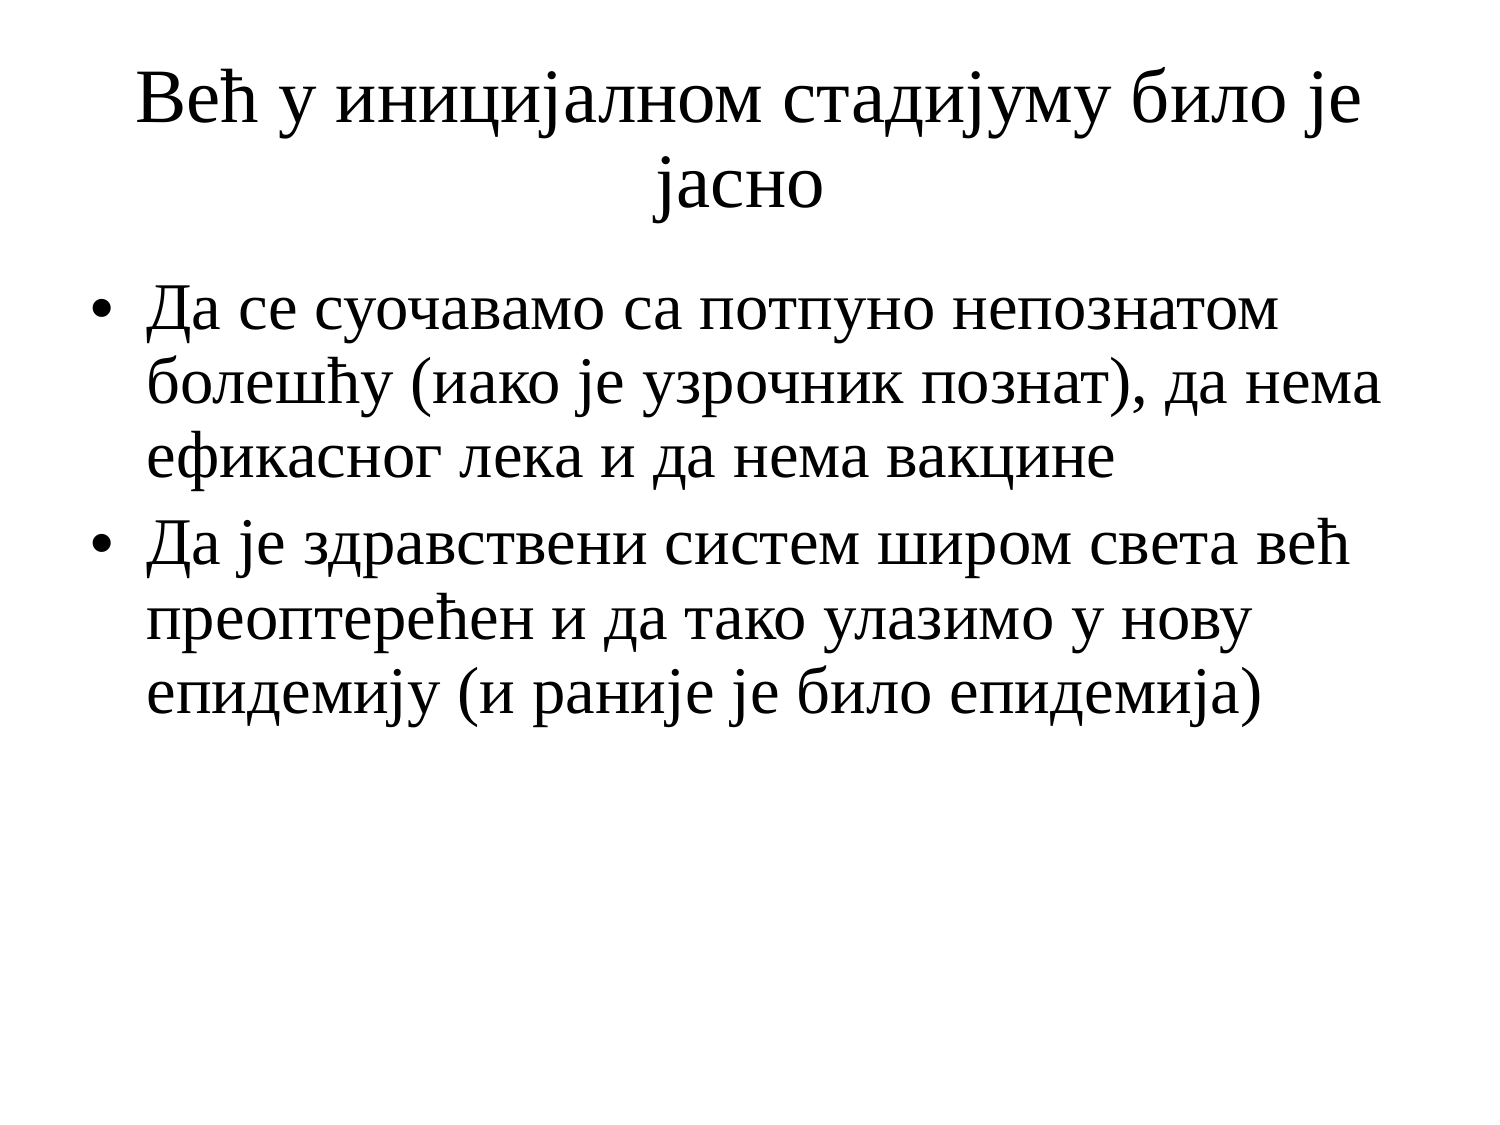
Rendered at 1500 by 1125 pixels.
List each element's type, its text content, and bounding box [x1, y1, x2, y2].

list Да се суочавамо са потпуно непознатом болешћу (иако је узрочник познат), да нема ефикасног лека и да нема вакцине Да је здравствени систем широм света већ преоптерећен и да тако улазимо у нову епидемију (и раније је било епидемија) [75, 262, 1425, 1005]
title Већ у иницијалном стадијуму било је јасно [75, 45, 1425, 233]
